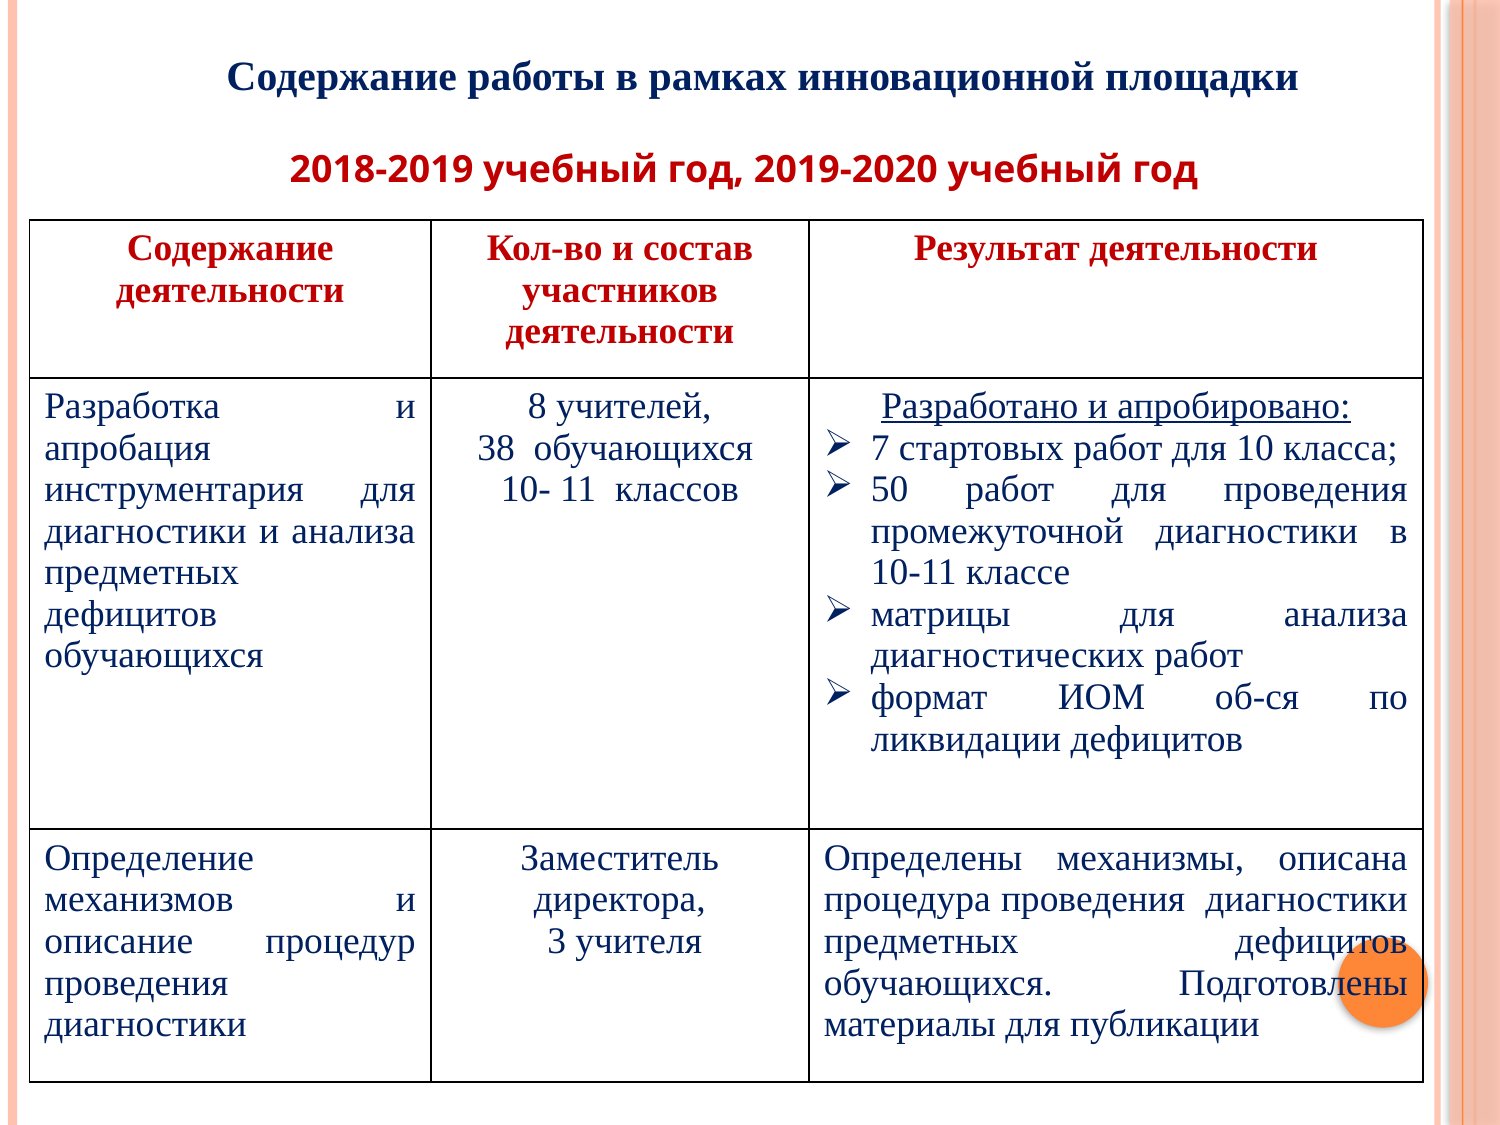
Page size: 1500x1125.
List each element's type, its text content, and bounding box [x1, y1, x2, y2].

list 2018-2019 учебный год, 2019-2020 учебный год [64, 136, 1424, 197]
table_cell Определены механизмы, описана процедура проведения диагностики предметных дефицитов обучающихся. Подготовлены материалы для публикации [810, 830, 1422, 1081]
table_header Кол-во и состав участников деятельности [432, 221, 808, 377]
table_cell Разработка и апробация инструментария для диагностики и анализа предметных дефицитов обучающихся [30, 379, 430, 828]
table_header Результат деятельности [810, 221, 1422, 377]
table_cell Определение механизмов и описание процедур проведения диагностики [30, 830, 430, 1081]
title Содержание работы в рамках инновационной площадки [76, 42, 1449, 107]
table_cell Разработано и апробировано: 7 стартовых работ для 10 класса; 50 работ для проведения промежуточной диагностики в 10-11 классе матрицы для анализа диагностических работ формат ИОМ об-ся по ликвидации дефицитов [810, 379, 1422, 828]
table_cell Заместитель директора, 3 учителя [432, 830, 808, 1081]
table_header Содержание деятельности [30, 221, 430, 377]
table_cell 8 учителей, 38 обучающихся 10- 11 классов [432, 379, 808, 828]
